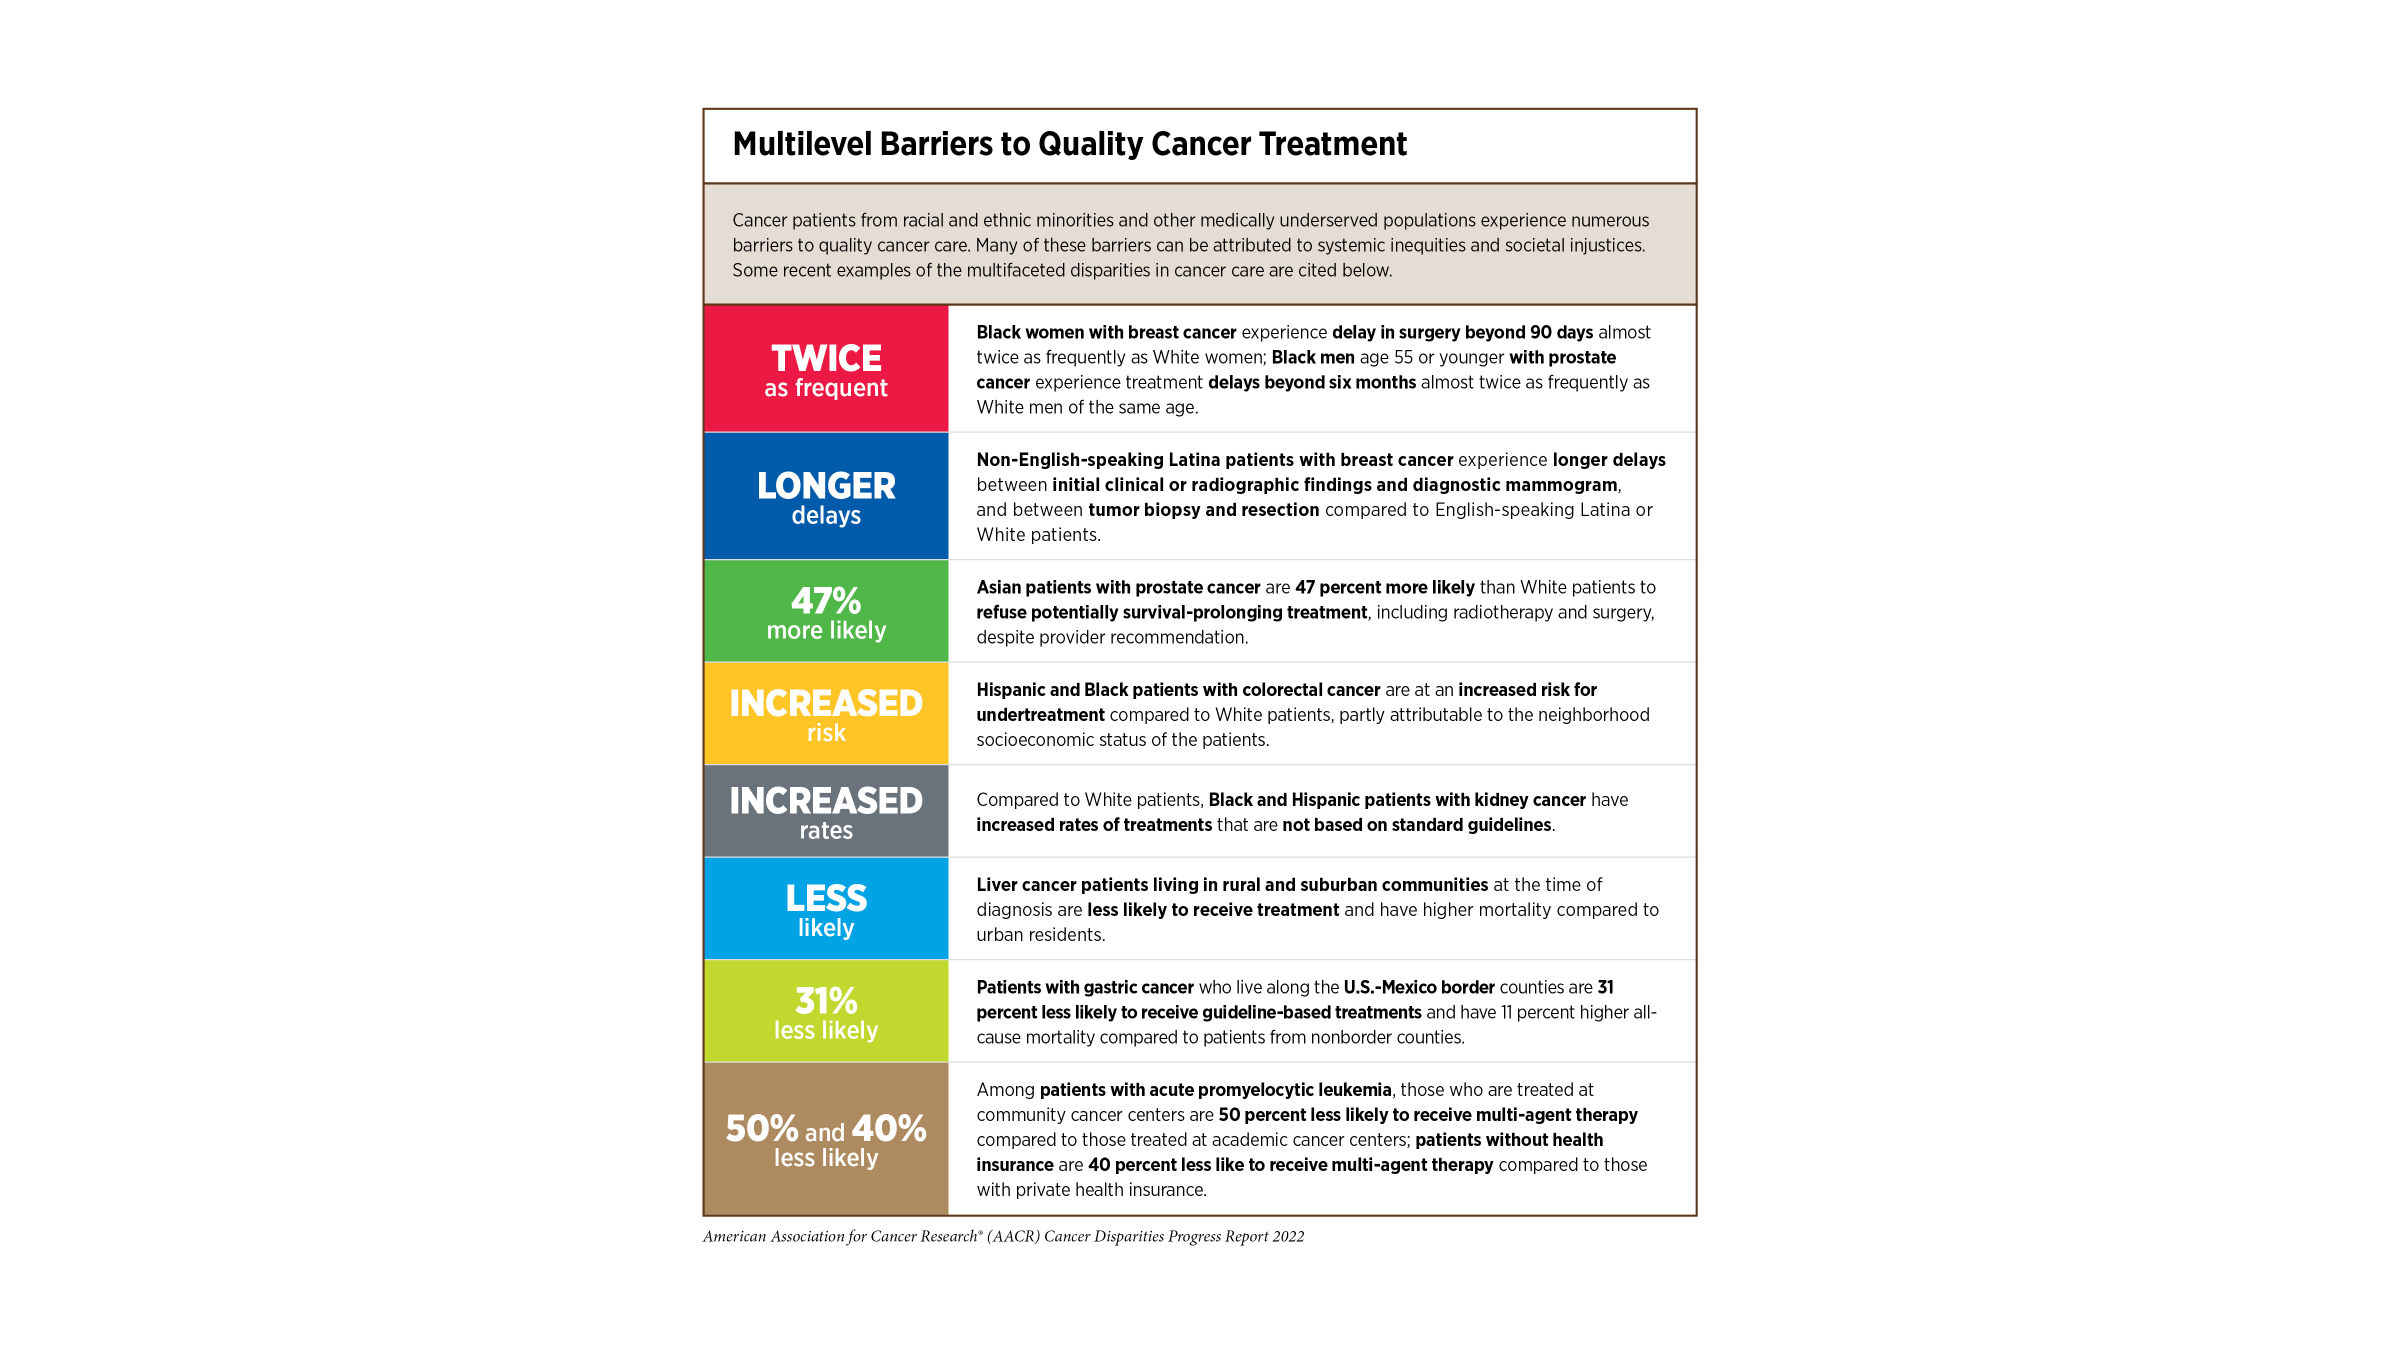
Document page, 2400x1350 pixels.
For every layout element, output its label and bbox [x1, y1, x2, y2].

picture [684, 89, 1716, 1261]
